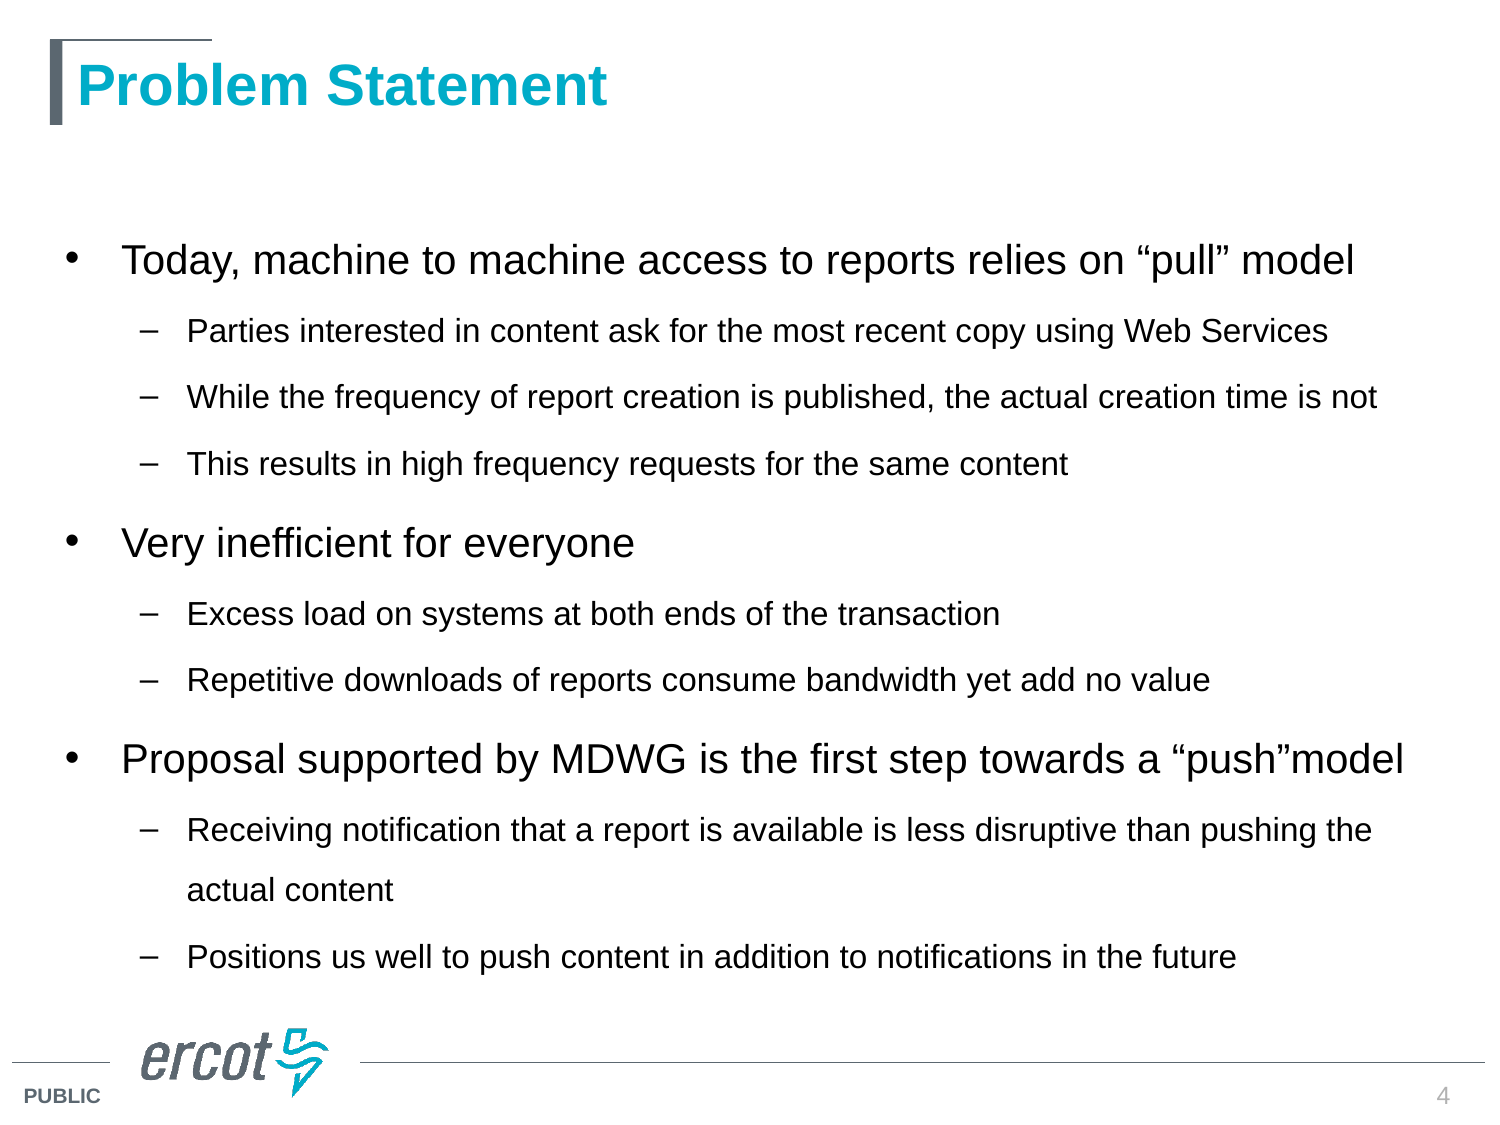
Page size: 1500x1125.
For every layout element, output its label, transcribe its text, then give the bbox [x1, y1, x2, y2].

slide_number 4 [1400, 1076, 1488, 1113]
list Today, machine to machine access to reports relies on “pull” model Parties interested in content ask for the most recent copy using Web Services While the frequency of report creation is published, the actual creation time is not This results in high frequency requests for the same content Very inefficient for everyone Excess load on systems at both ends of the transaction Repetitive downloads of reports consume bandwidth yet add no value Proposal supported by MDWG is the first step towards a “push”model Receiving notification that a report is available is less disruptive than pushing the actual content Positions us well to push content in addition to notifications in the future [50, 200, 1450, 1000]
title Problem Statement [62, 39, 1450, 125]
picture [137, 1024, 332, 1100]
